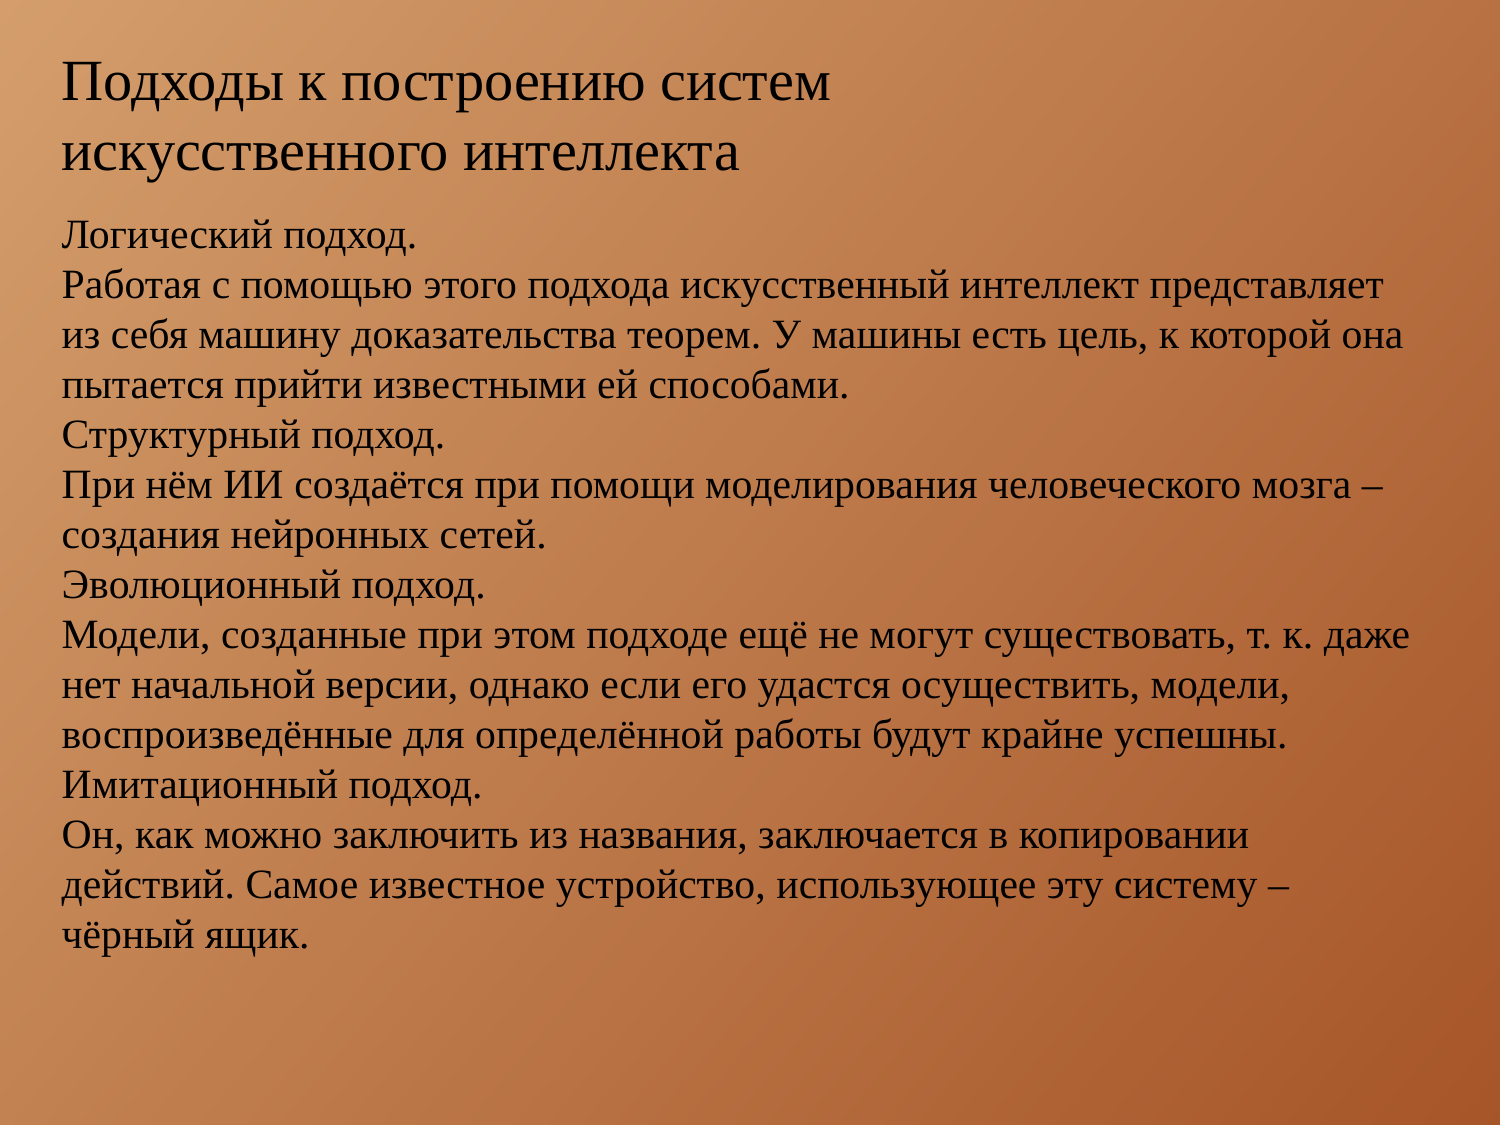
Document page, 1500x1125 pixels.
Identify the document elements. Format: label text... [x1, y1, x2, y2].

text_box Подходы к построению систем искусственного интеллекта [46, 35, 856, 190]
text_box Логический подход. Работая с помощью этого подхода искусственный интеллект представляет из себя машину доказательства теорем. У машины есть цель, к которой она пытается прийти известными ей способами. Структурный подход. При нём ИИ создаётся при помощи моделирования человеческого мозга – создания нейронных сетей. Эволюционный подход. Модели, созданные при этом подходе ещё не могут существовать, т. к. даже нет начальной версии, однако если его удастся осуществить, модели, воспроизведённые для определённой работы будут крайне успешны. Имитационный подход. Он, как можно заключить из названия, заключается в копировании действий. Самое известное устройство, использующее эту систему – чёрный ящик. [46, 199, 1430, 965]
